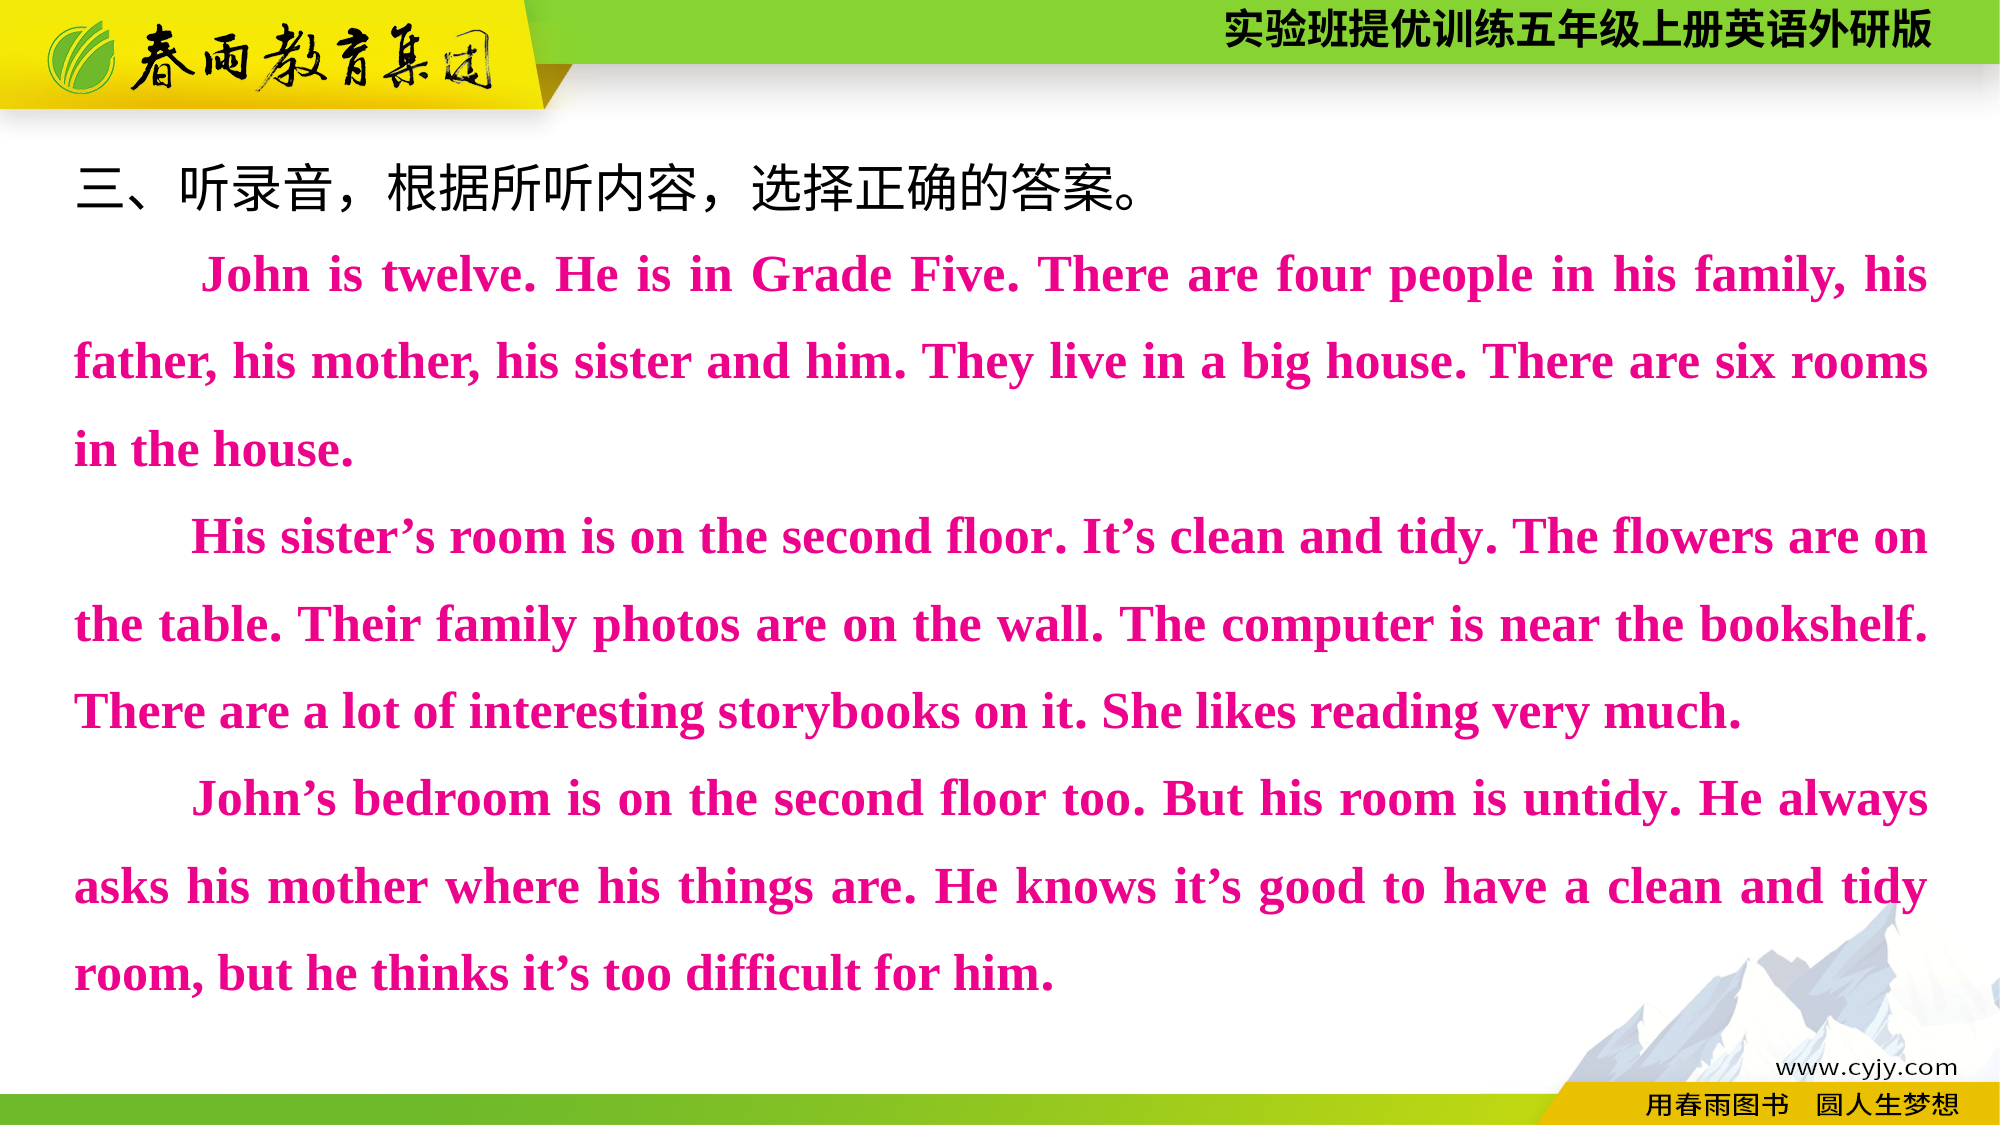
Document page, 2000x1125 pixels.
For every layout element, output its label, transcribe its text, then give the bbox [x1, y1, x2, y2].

list 三、听录音，根据所听内容，选择正确的答案。 [59, 122, 1944, 206]
picture [0, 0, 2000, 1125]
text_box John is twelve. He is in Grade Five. There are four people in his family, his father, his mother, his sister and him. They live in a big house. There are six rooms in the house. His sister’s room is on the second floor. It’s clean and tidy. The flowers are on the table. Their family photos are on the wall. The computer is near the bookshelf. There are a lot of interesting storybooks on it. She likes reading very much. John’s bedroom is on the second floor too. But his room is untidy. He always asks his mother where his things are. He knows it’s good to have a clean and tidy room, but he thinks it’s too difficult for him. [59, 206, 1944, 1009]
